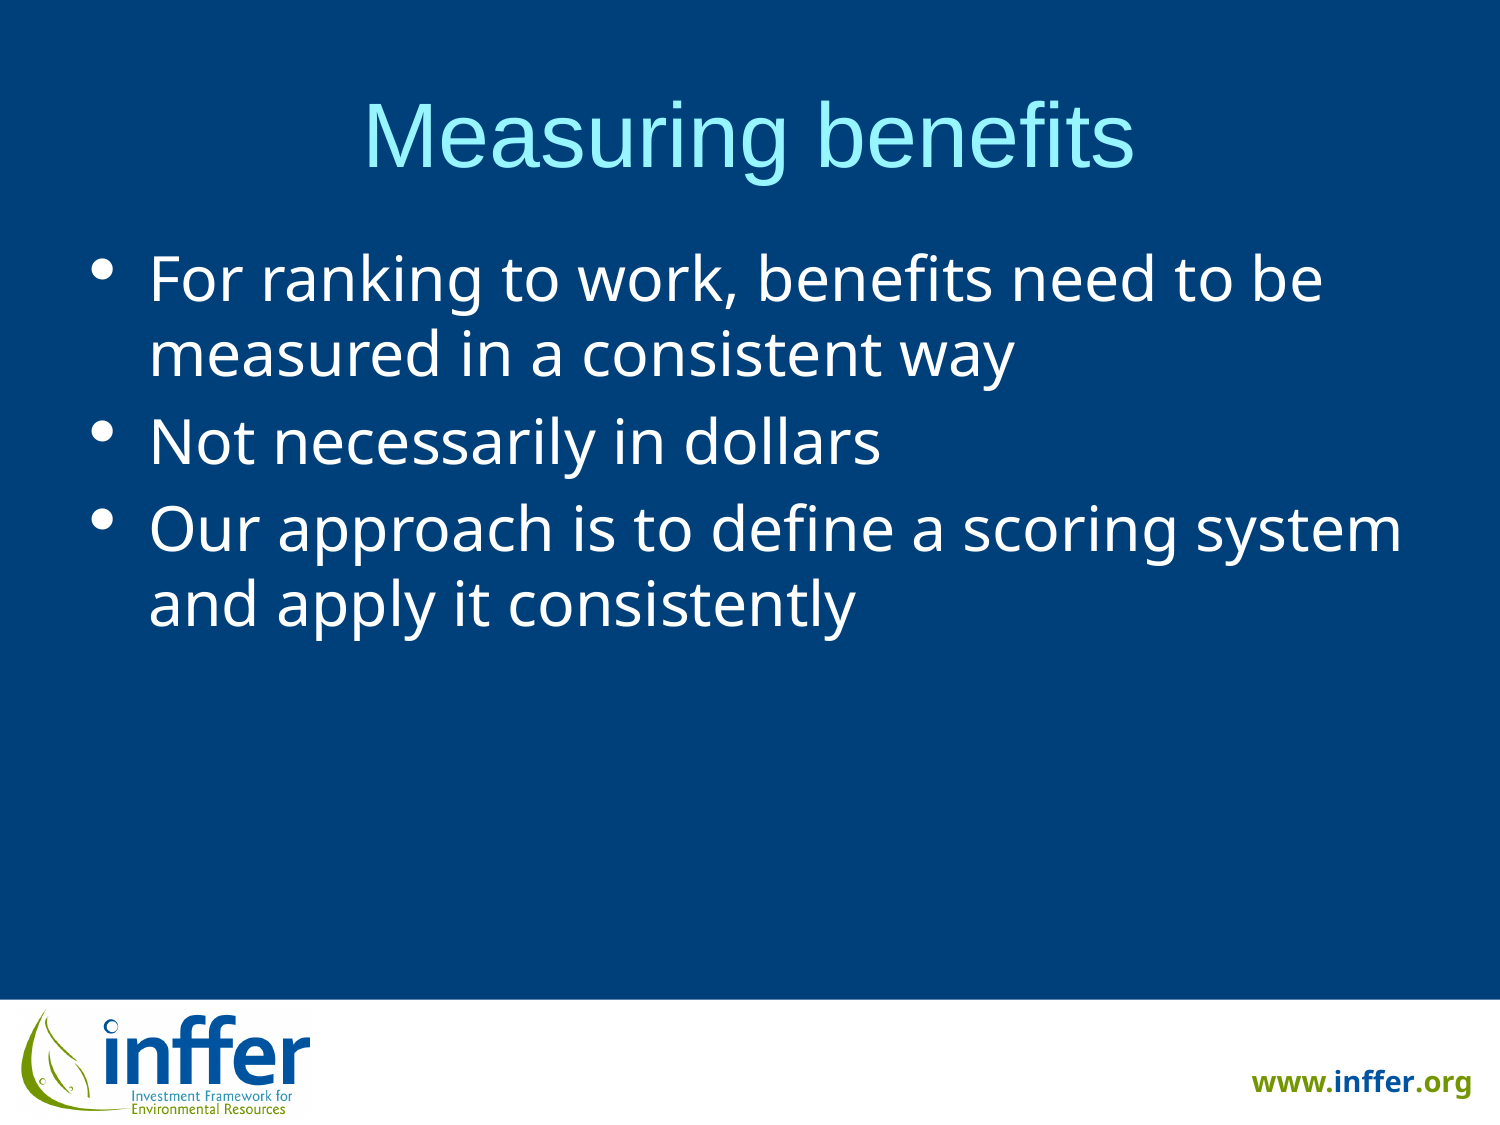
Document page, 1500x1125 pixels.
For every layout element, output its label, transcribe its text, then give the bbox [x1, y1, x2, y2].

title Measuring benefits [74, 37, 1426, 226]
picture [17, 1006, 313, 1118]
list For ranking to work, benefits need to be measured in a consistent way Not necessarily in dollars Our approach is to define a scoring system and apply it consistently [76, 231, 1428, 1000]
